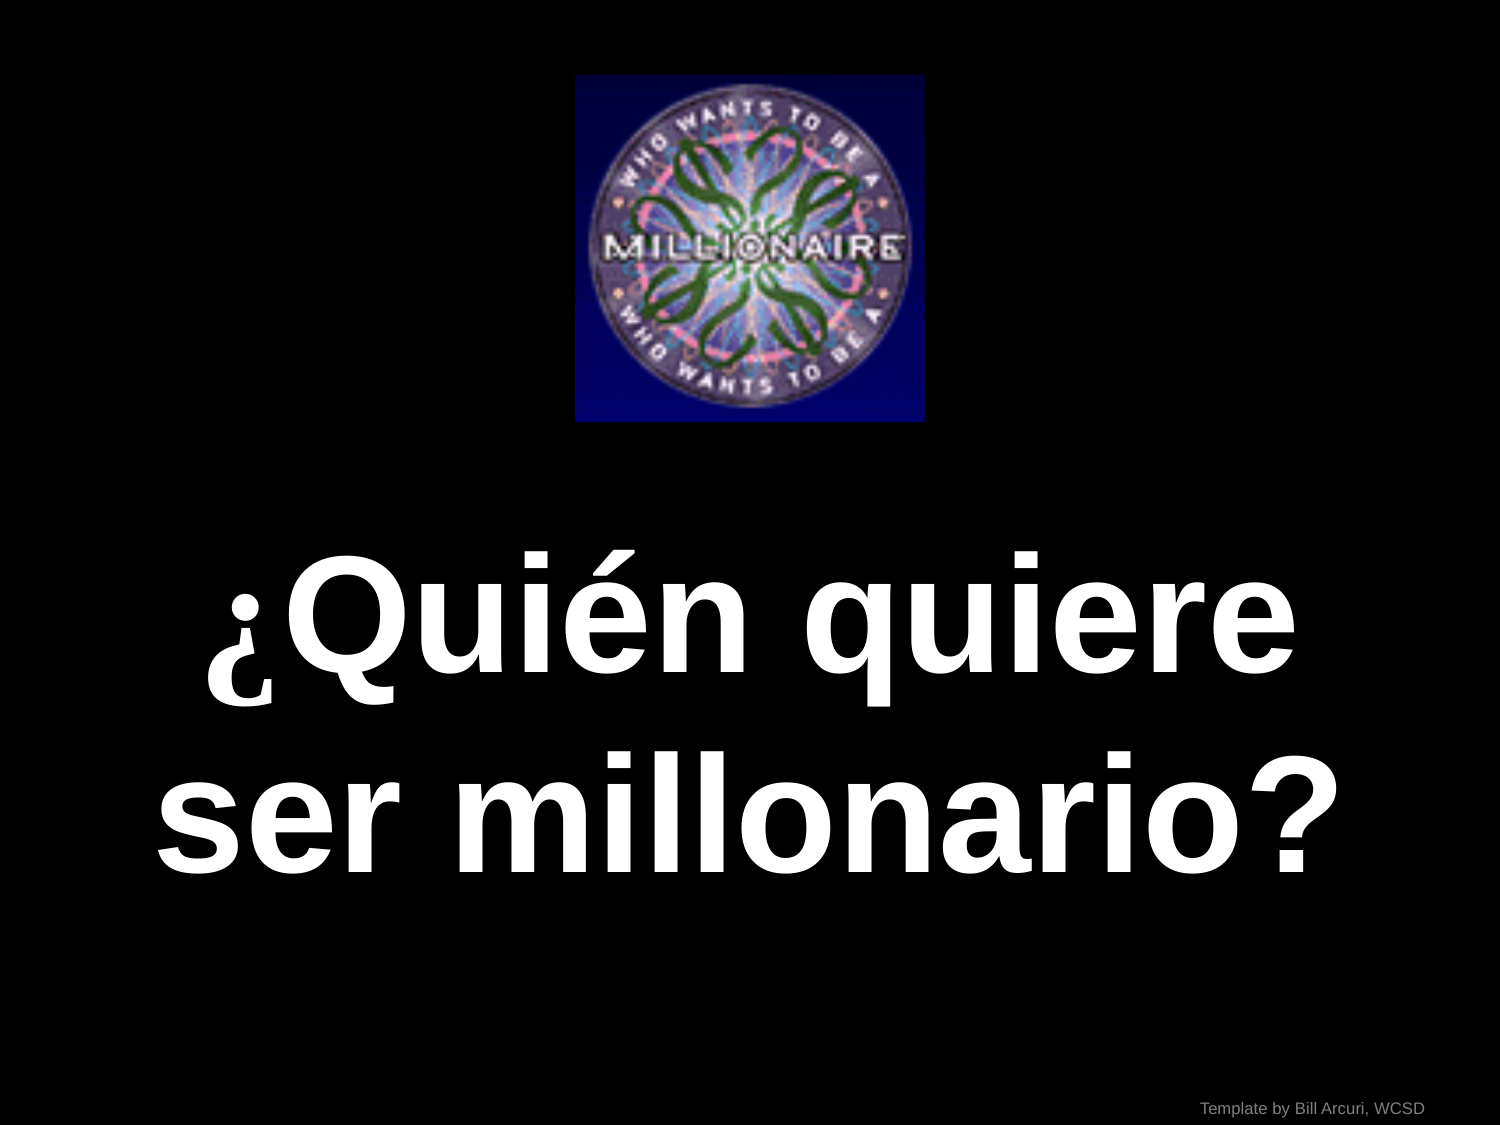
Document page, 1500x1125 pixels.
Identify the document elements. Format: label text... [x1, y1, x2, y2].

picture [574, 74, 926, 422]
title ¿Quién quiere ser millonario? [112, 612, 1388, 801]
slide_number Template by Bill Arcuri, WCSD [1052, 1087, 1441, 1125]
